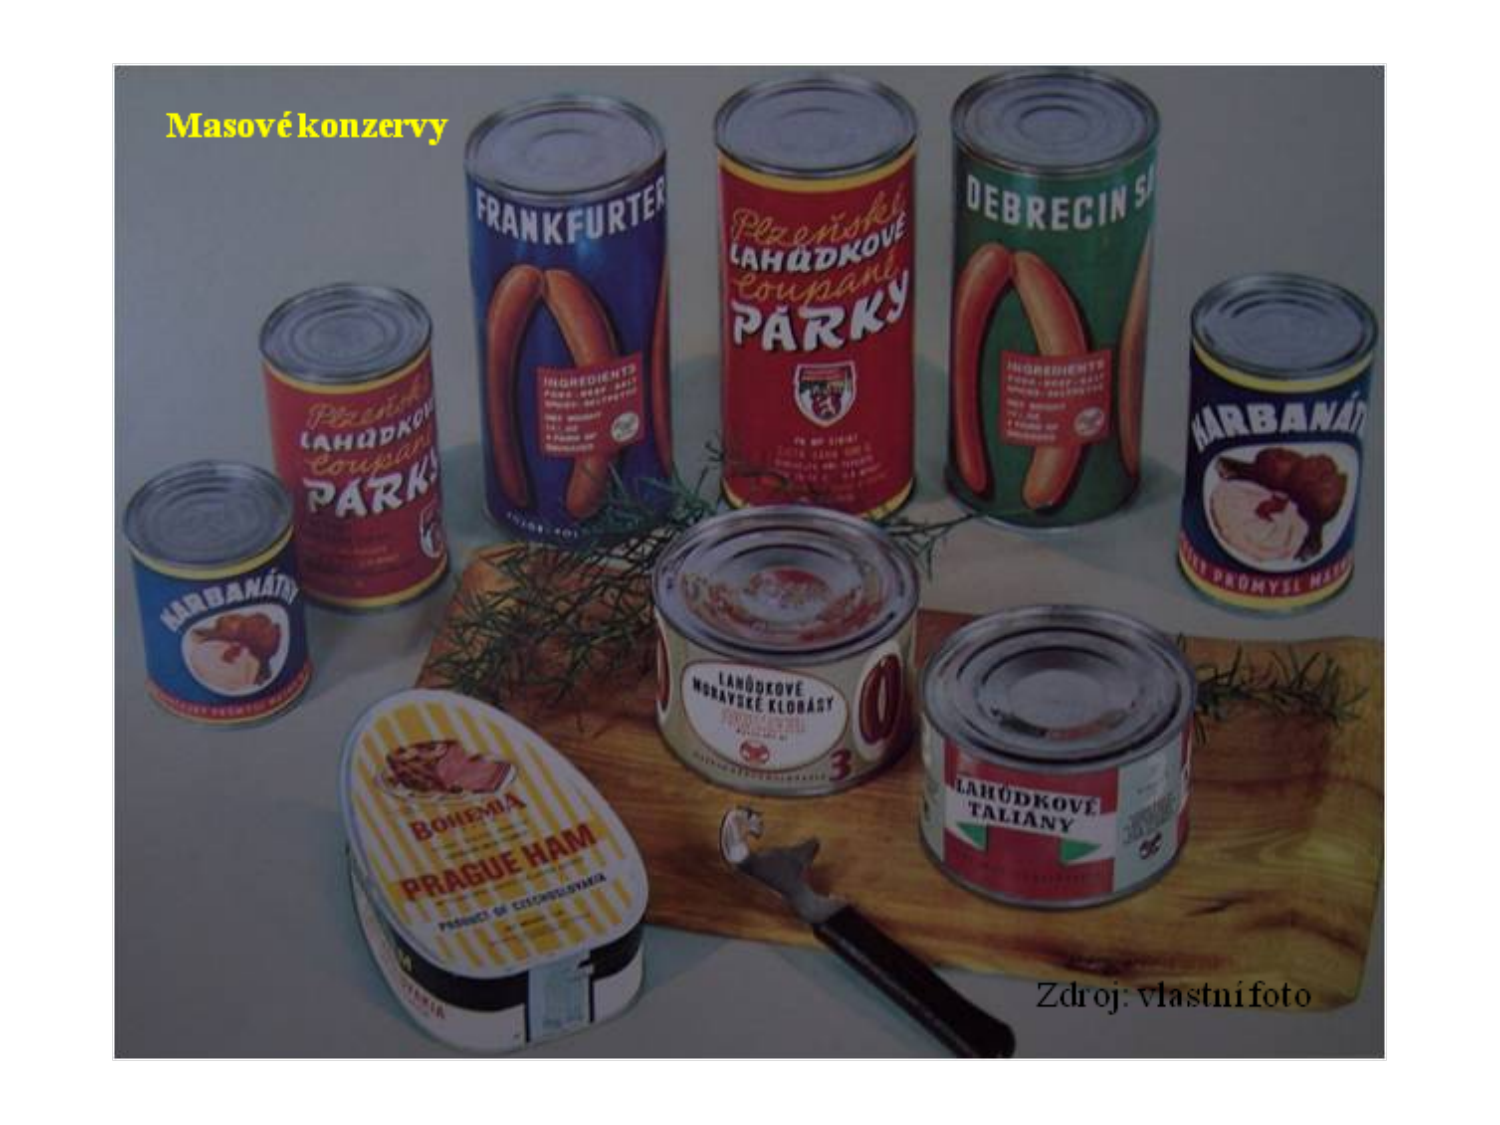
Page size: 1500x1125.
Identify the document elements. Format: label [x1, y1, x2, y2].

picture [111, 62, 1389, 1063]
